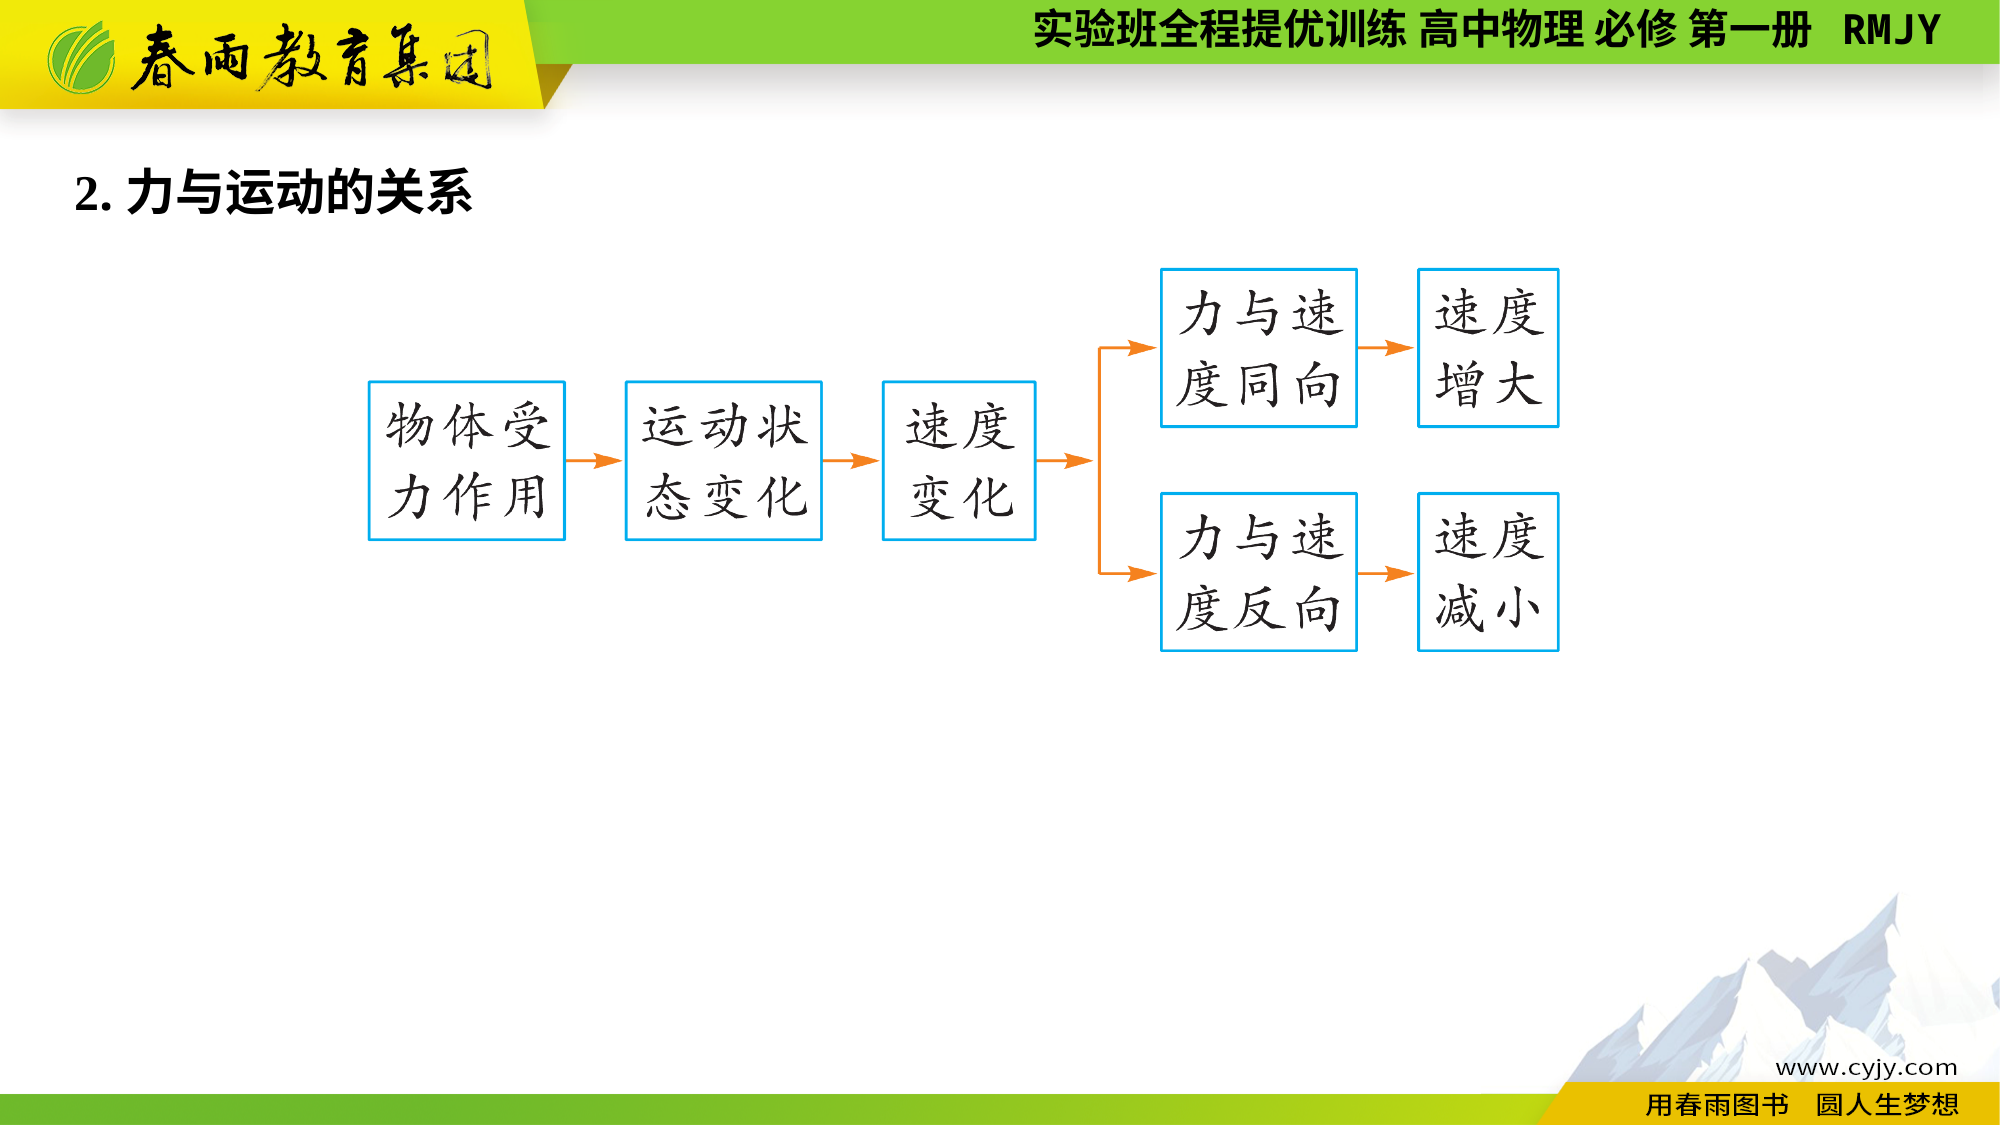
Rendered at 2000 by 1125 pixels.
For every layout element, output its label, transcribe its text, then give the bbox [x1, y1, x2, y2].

picture [0, 0, 2000, 1125]
list 2.力与运动的关系 [59, 122, 1944, 217]
